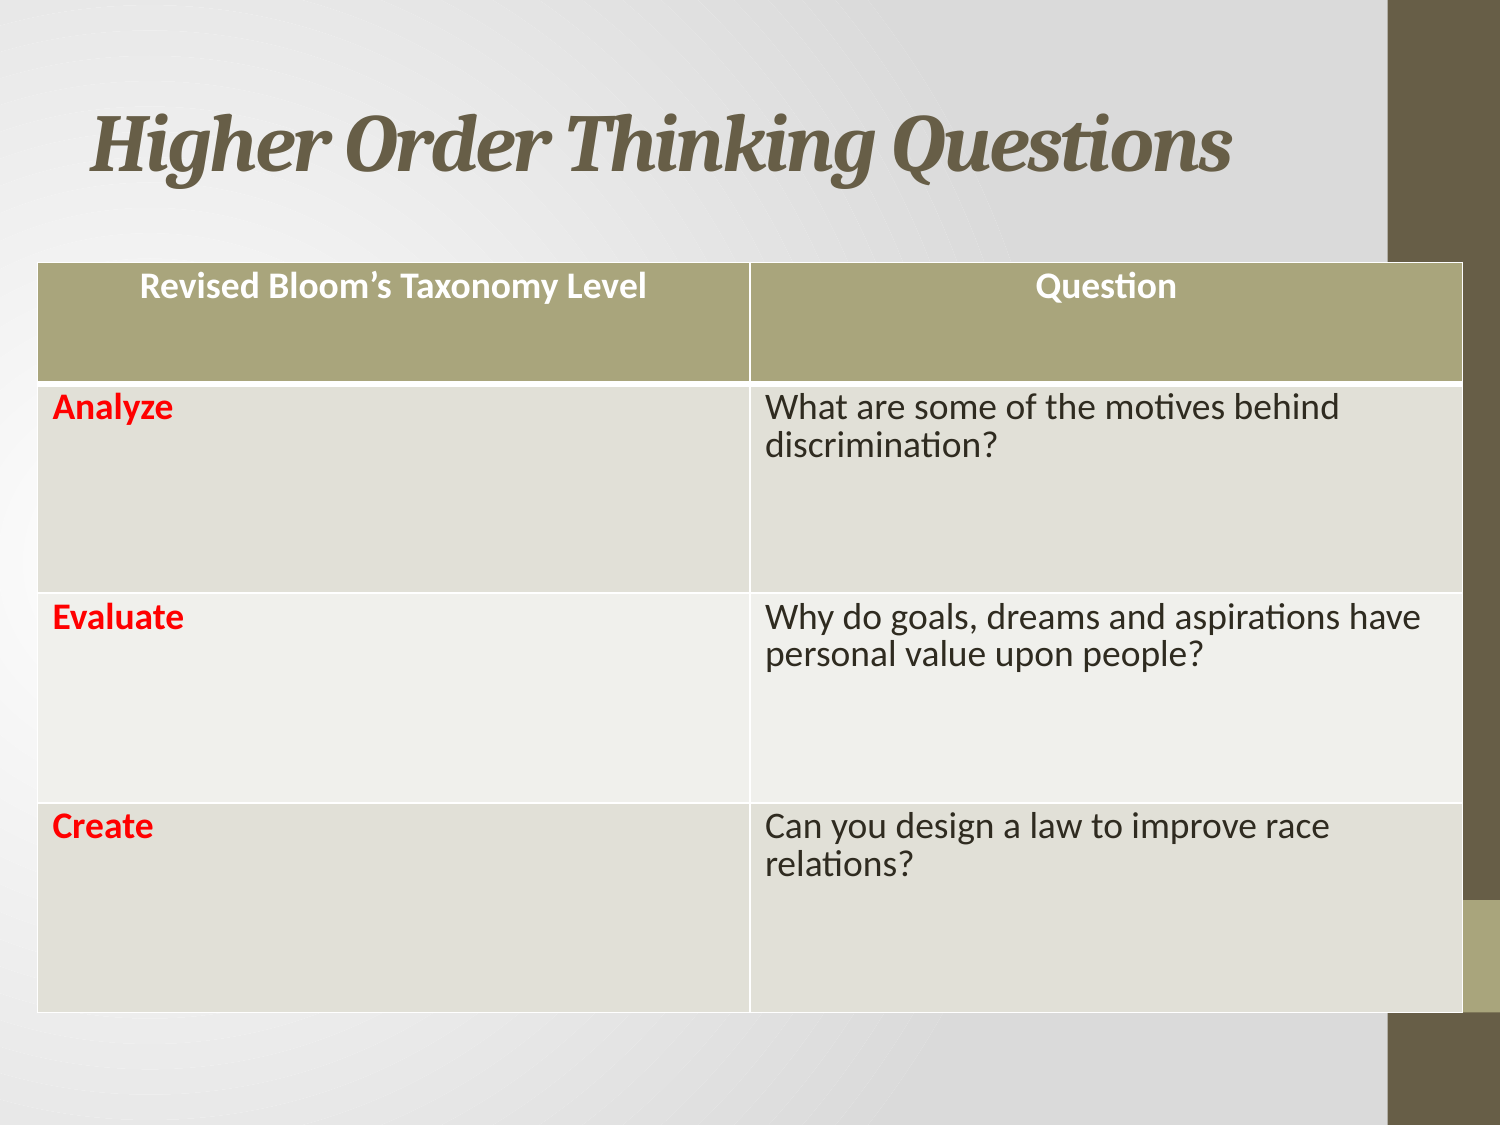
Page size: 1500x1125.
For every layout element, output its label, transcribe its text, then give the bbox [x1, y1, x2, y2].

table_cell Why do goals, dreams and aspirations have personal value upon people? [751, 594, 1462, 802]
table_cell Evaluate [38, 594, 749, 802]
table_header Question [751, 263, 1462, 381]
table_cell Analyze [38, 387, 749, 592]
table_cell What are some of the motives behind discrimination? [751, 387, 1462, 592]
table_header Revised Bloom’s Taxonomy Level [38, 263, 749, 381]
title Higher Order Thinking Questions [75, 45, 1325, 233]
table_cell Can you design a law to improve race relations? [751, 804, 1462, 1012]
table_cell Create [38, 804, 749, 1012]
